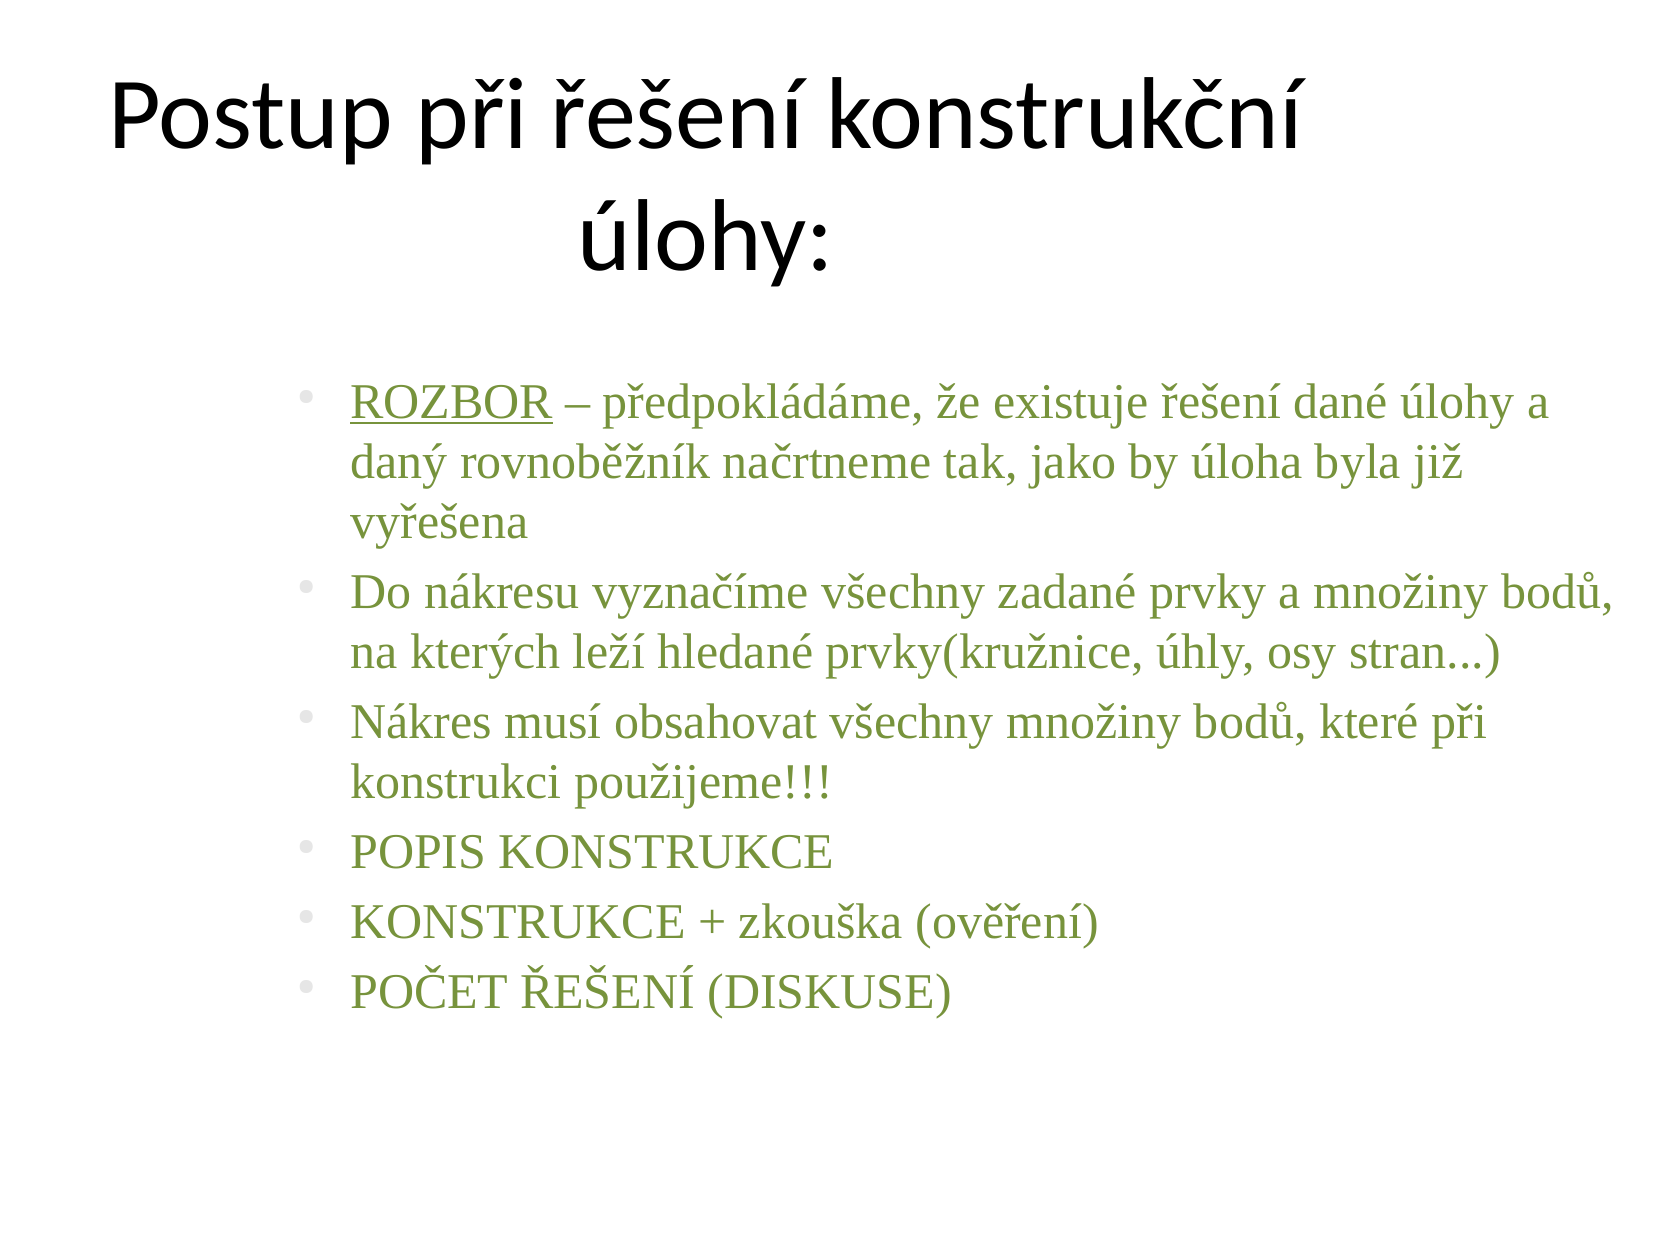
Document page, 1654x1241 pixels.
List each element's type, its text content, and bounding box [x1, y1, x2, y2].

title Postup při řešení konstrukční úlohy: [0, 37, 1412, 300]
list ROZBOR – předpokládáme, že existuje řešení dané úlohy a daný rovnoběžník načrtneme tak, jako by úloha byla již vyřešena Do nákresu vyznačíme všechny zadané prvky a množiny bodů, na kterých leží hledané prvky(kružnice, úhly, osy stran...) Nákres musí obsahovat všechny množiny bodů, které při konstrukci použijeme!!! POPIS KONSTRUKCE KONSTRUKCE + zkouška (ověření) POČET ŘEŠENÍ (DISKUSE) [263, 360, 1654, 1175]
